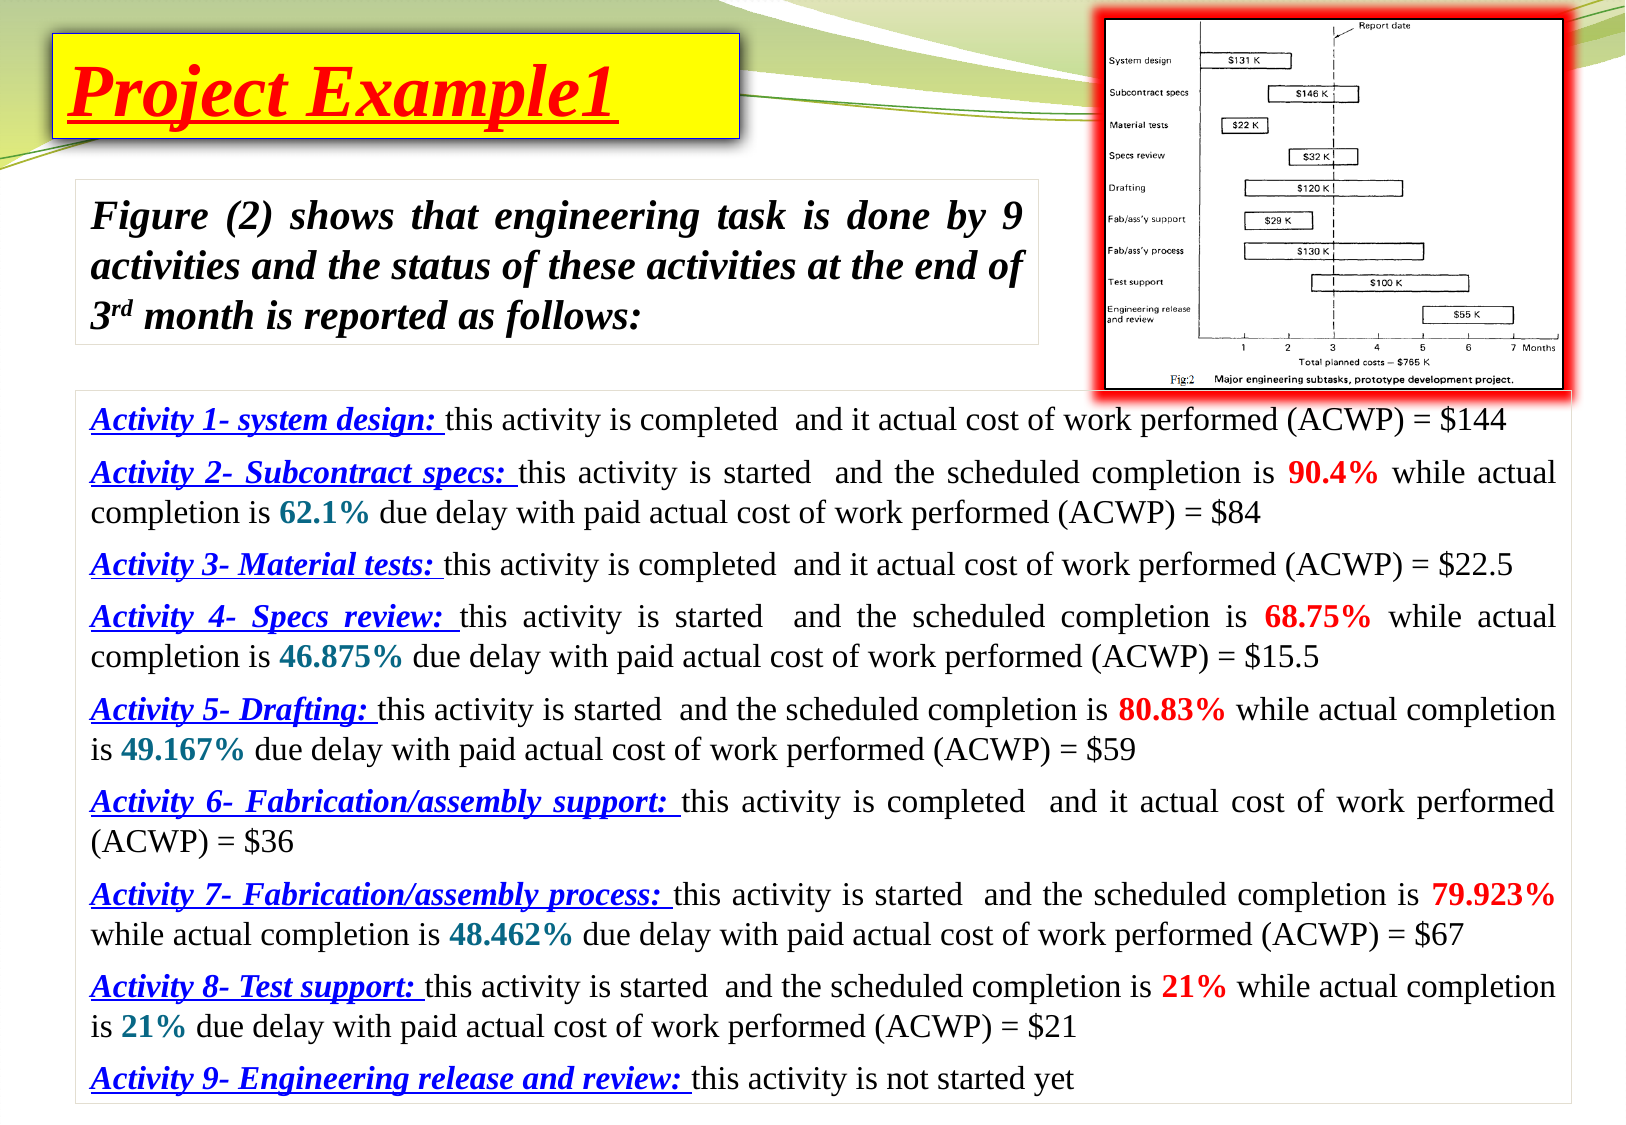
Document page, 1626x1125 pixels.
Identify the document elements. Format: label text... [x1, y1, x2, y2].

text_box Figure (2) shows that engineering task is done by 9 activities and the status of these activities at the end of 3rd month is reported as follows: [75, 179, 1039, 345]
picture [1105, 19, 1562, 389]
text_box Activity 1- system design: this activity is completed and it actual cost of work performed (ACWP) = $144 Activity 2- Subcontract specs: this activity is started and the scheduled completion is 90.4% while actual completion is 62.1% due delay with paid actual cost of work performed (ACWP) = $84 Activity 3- Material tests: this activity is completed and it actual cost of work performed (ACWP) = $22.5 Activity 4- Specs review: this activity is started and the scheduled completion is 68.75% while actual completion is 46.875% due delay with paid actual cost of work performed (ACWP) = $15.5 Activity 5- Drafting: this activity is started and the scheduled completion is 80.83% while actual completion is 49.167% due delay with paid actual cost of work performed (ACWP) = $59 Activity 6- Fabrication/assembly support: this activity is completed and it actual cost of work performed (ACWP) = $36 Activity 7- Fabrication/assembly process: this activity is started and the scheduled completion is 79.923% while actual completion is 48.462% due delay with paid actual cost of work performed (ACWP) = $67 Activity 8- Test support: this activity is started and the scheduled completion is 21% while actual completion is 21% due delay with paid actual cost of work performed (ACWP) = $21 Activity 9- Engineering release and review: this activity is not started yet [75, 390, 1572, 1104]
text_box Project Example1 [52, 33, 740, 139]
